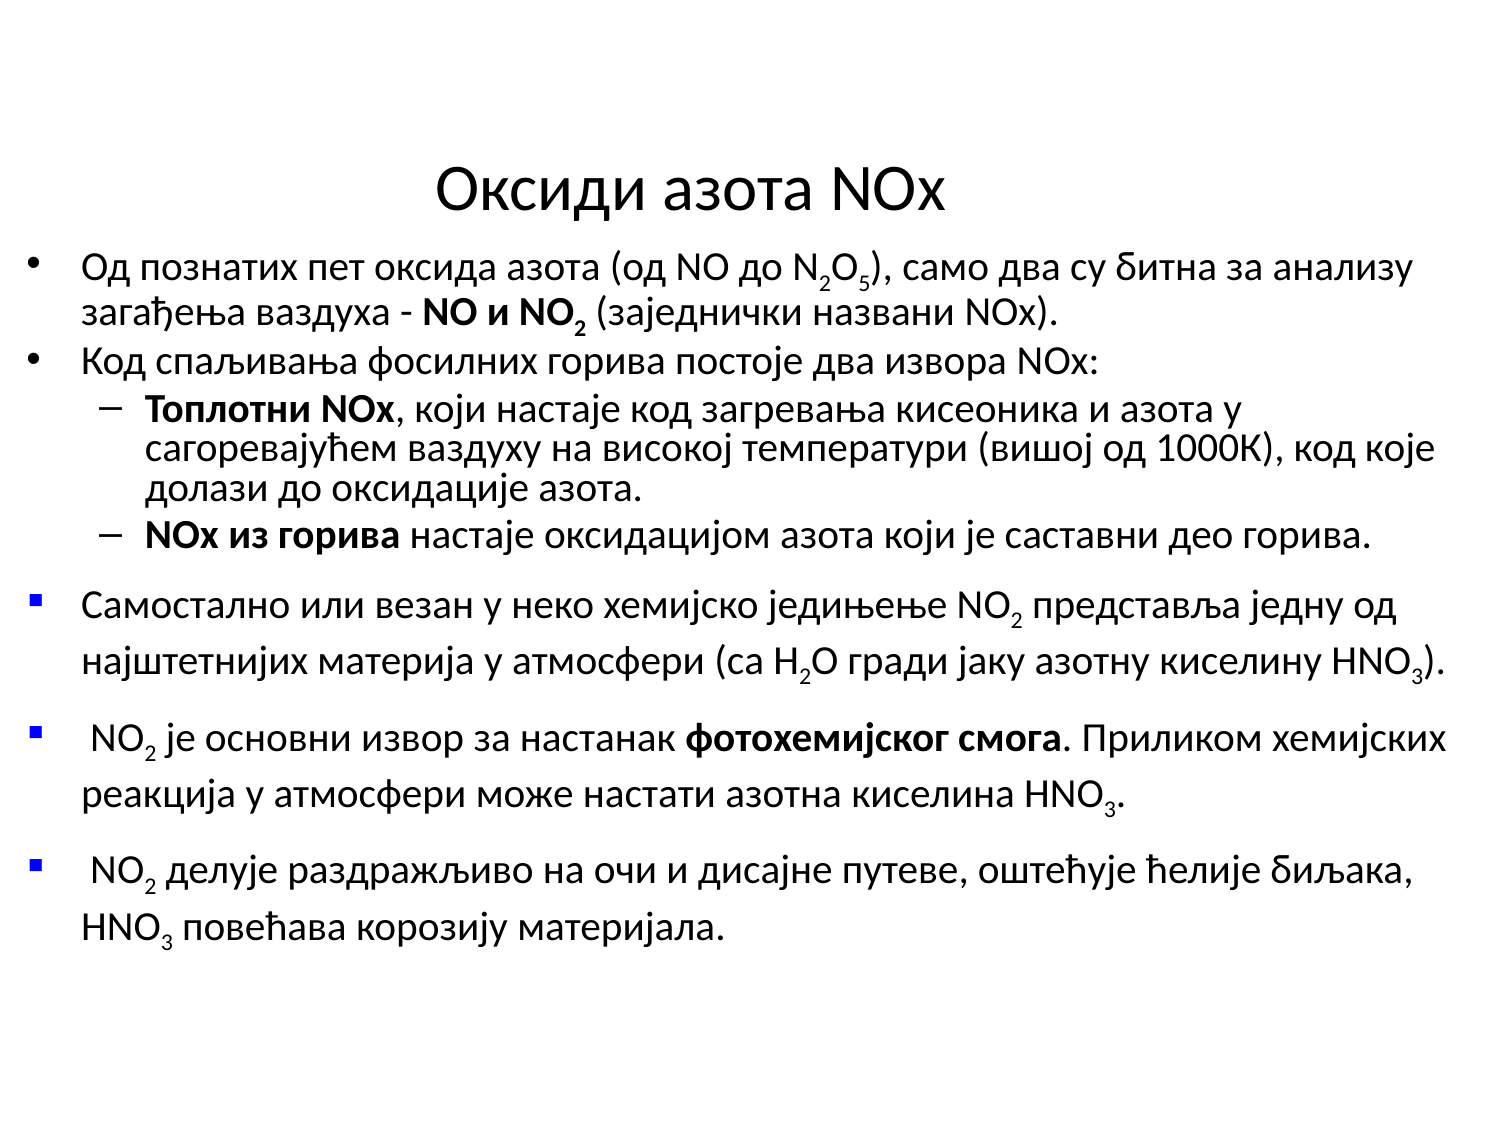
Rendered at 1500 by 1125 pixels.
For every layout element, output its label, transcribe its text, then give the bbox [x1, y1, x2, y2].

list Од познатих пет оксида азота (од NО до N2О5), само два су битна за анализу загађења ваздуха - NО и NО2 (заједнички названи NОx). Код спаљивања фосилних горива постоје два извора NОx: Топлотни NОx, који настаје код загревања кисеоника и азота у сагоревајућем ваздуху на високој температури (вишој од 1000К), код које долази до оксидације азота. NОx из горива настаје оксидацијом азота који је саставни део горива. Самостално или везан у неко хемијско једињење NО2 представља једну од најштетнијих материја у атмосфери (са H2О гради јаку азотну киселину НNО3). NО2 је основни извор за настанак фотохемијског смога. Приликом хемијских реакција у атмосфери може настати азотна киселина HNО3. NО2 делује раздражљиво на очи и дисајне путеве, оштећује ћелије биљака, НNО3 повећава корозију материјала. [11, 237, 1478, 1005]
title Оксиди азота NОx [53, 90, 1329, 237]
